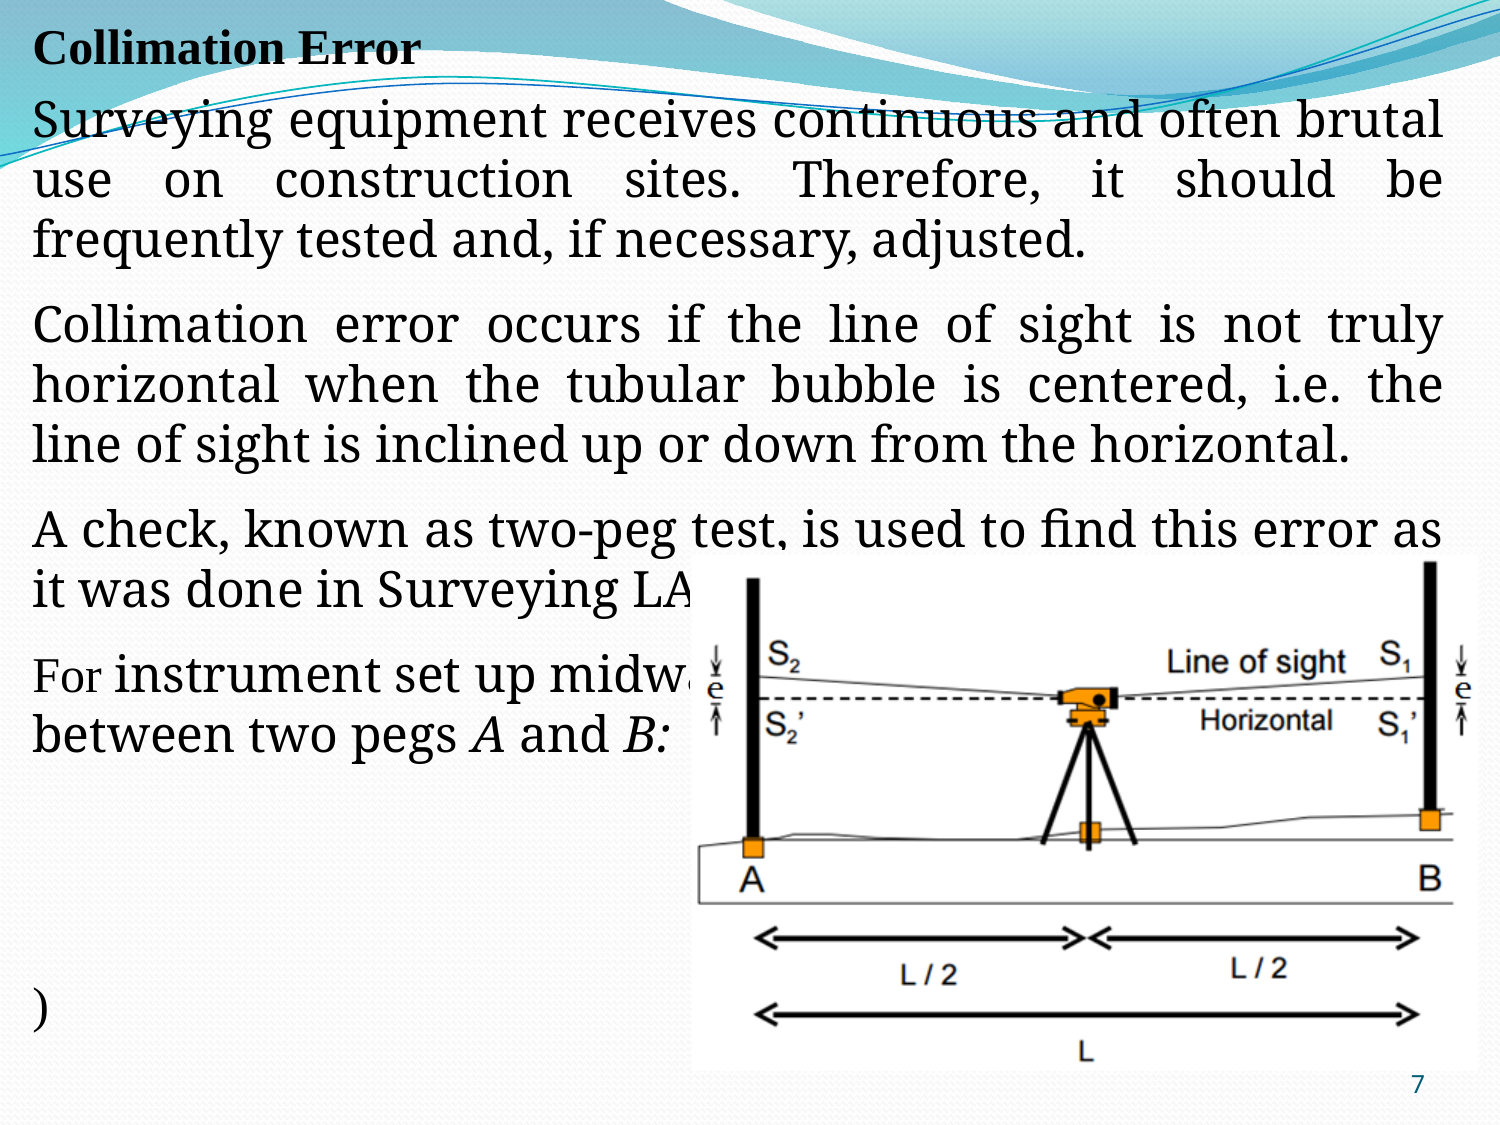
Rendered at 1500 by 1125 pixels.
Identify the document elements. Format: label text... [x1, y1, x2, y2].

slide_number 7 [1299, 1082, 1425, 1103]
picture [690, 550, 1483, 1071]
